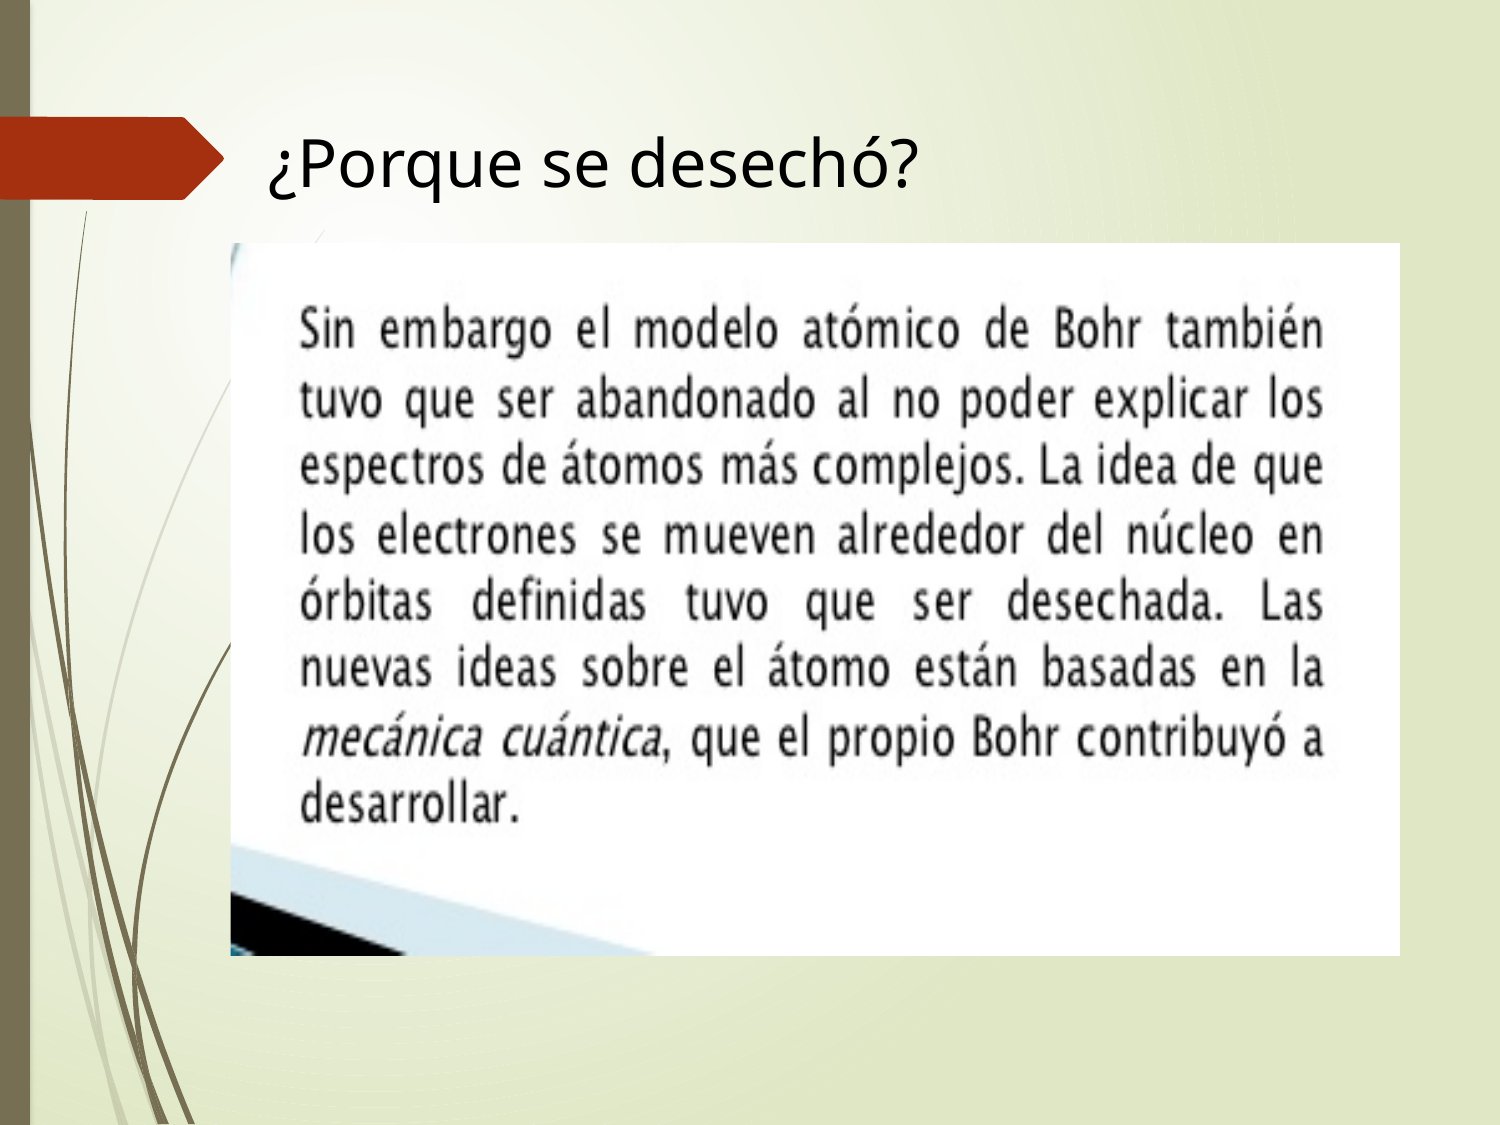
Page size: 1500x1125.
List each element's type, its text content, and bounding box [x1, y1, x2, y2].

text_box ¿Porque se desechó? [253, 113, 1317, 209]
picture [230, 243, 1401, 1012]
